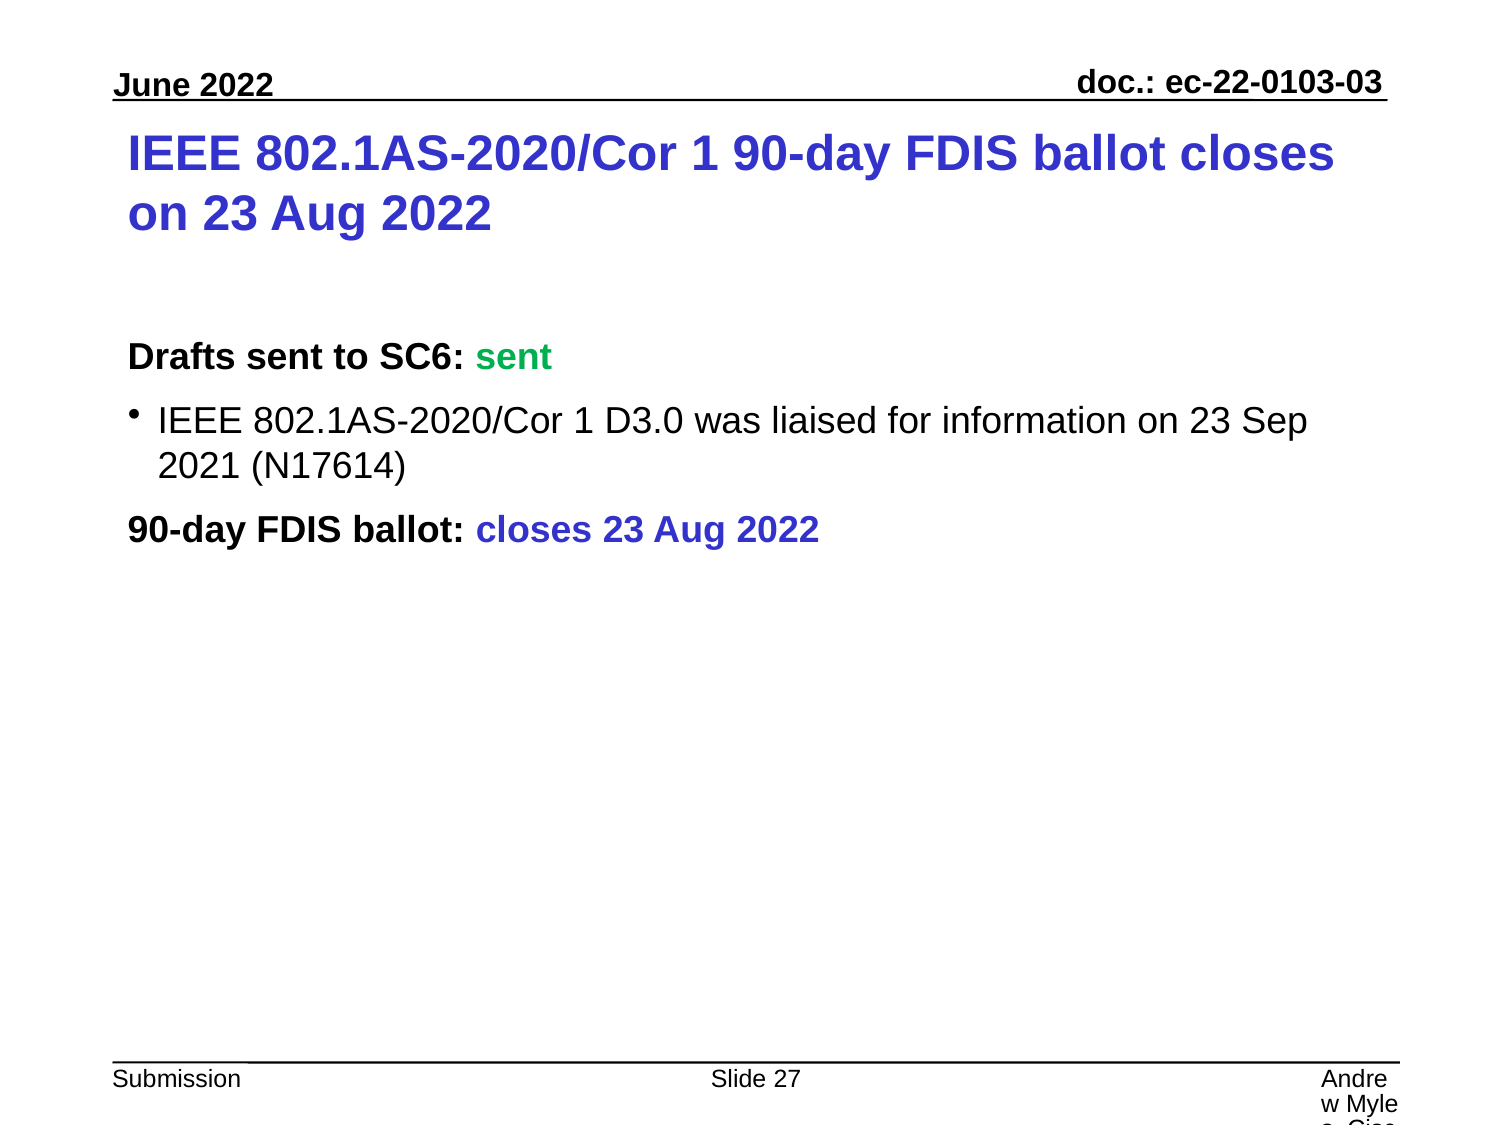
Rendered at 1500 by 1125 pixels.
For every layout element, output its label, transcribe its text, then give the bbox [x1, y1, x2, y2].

title IEEE 802.1AS-2020/Cor 1 90-day FDIS ballot closes on 23 Aug 2022 [112, 112, 1388, 288]
footer Andrew Myles, Cisco [1320, 1061, 1402, 1093]
list Drafts sent to SC6: sent IEEE 802.1AS-2020/Cor 1 D3.0 was liaised for information on 23 Sep 2021 (N17614) 90-day FDIS ballot: closes 23 Aug 2022 [112, 324, 1388, 1000]
slide_number Slide 27 [709, 1061, 803, 1093]
